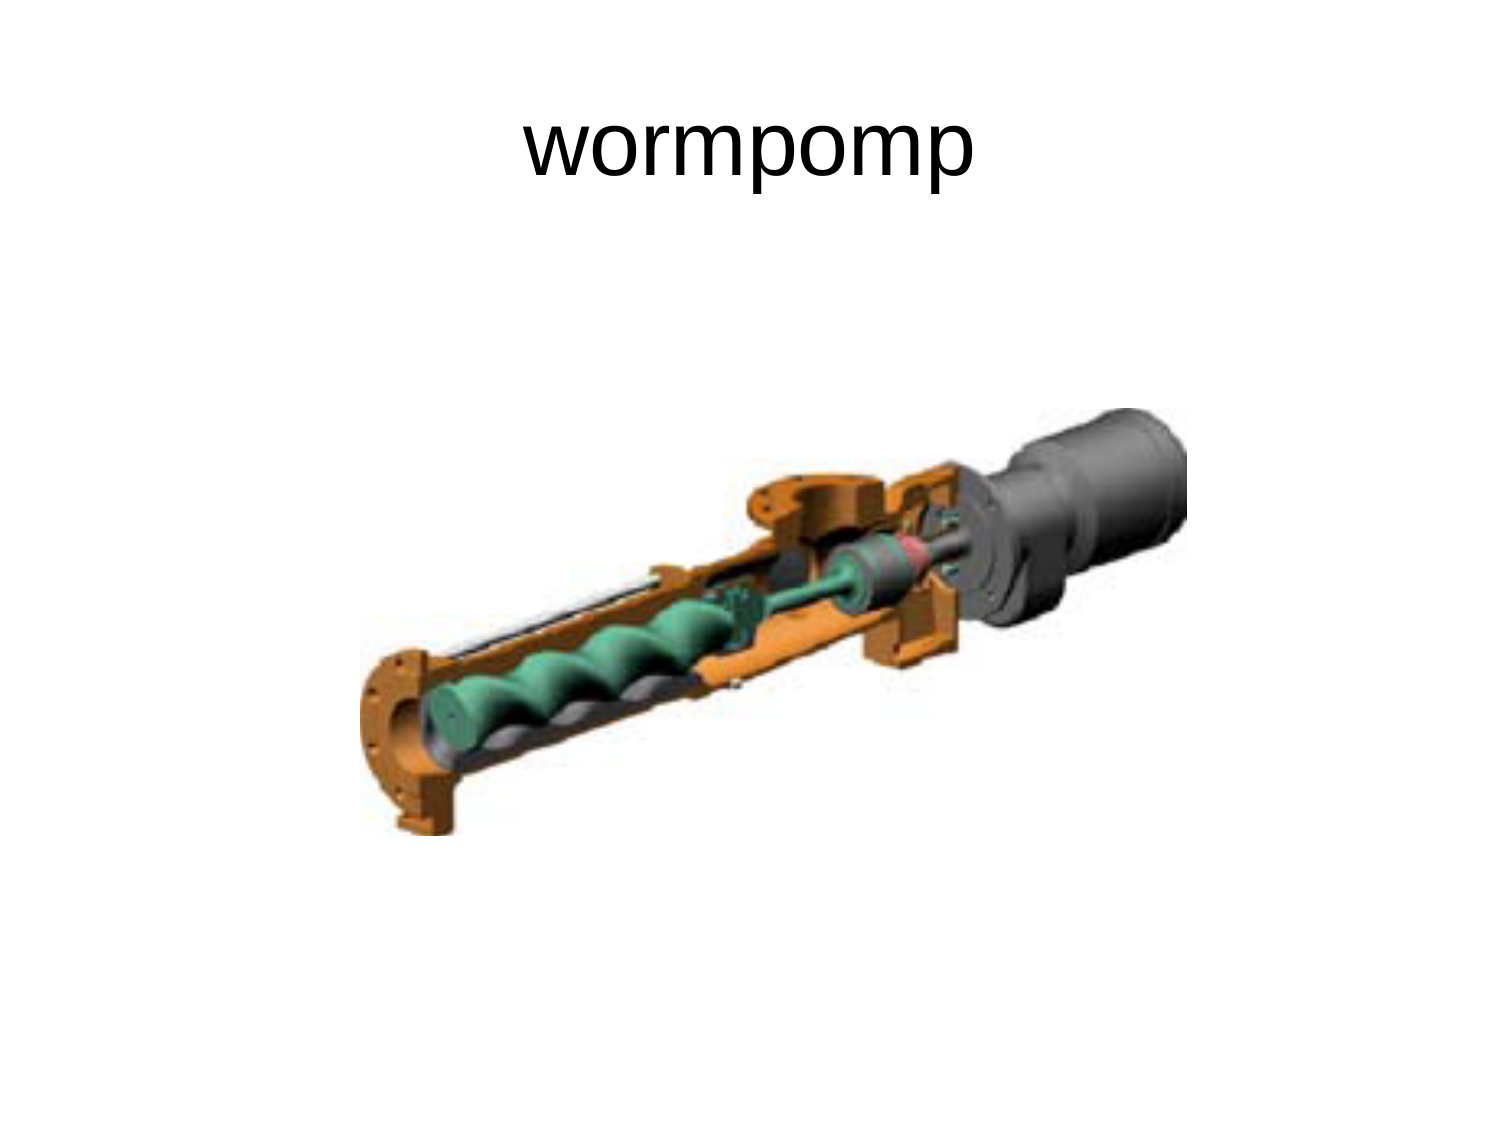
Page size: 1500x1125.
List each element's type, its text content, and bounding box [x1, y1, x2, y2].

title wormpomp [74, 44, 1426, 233]
picture [359, 407, 1188, 836]
